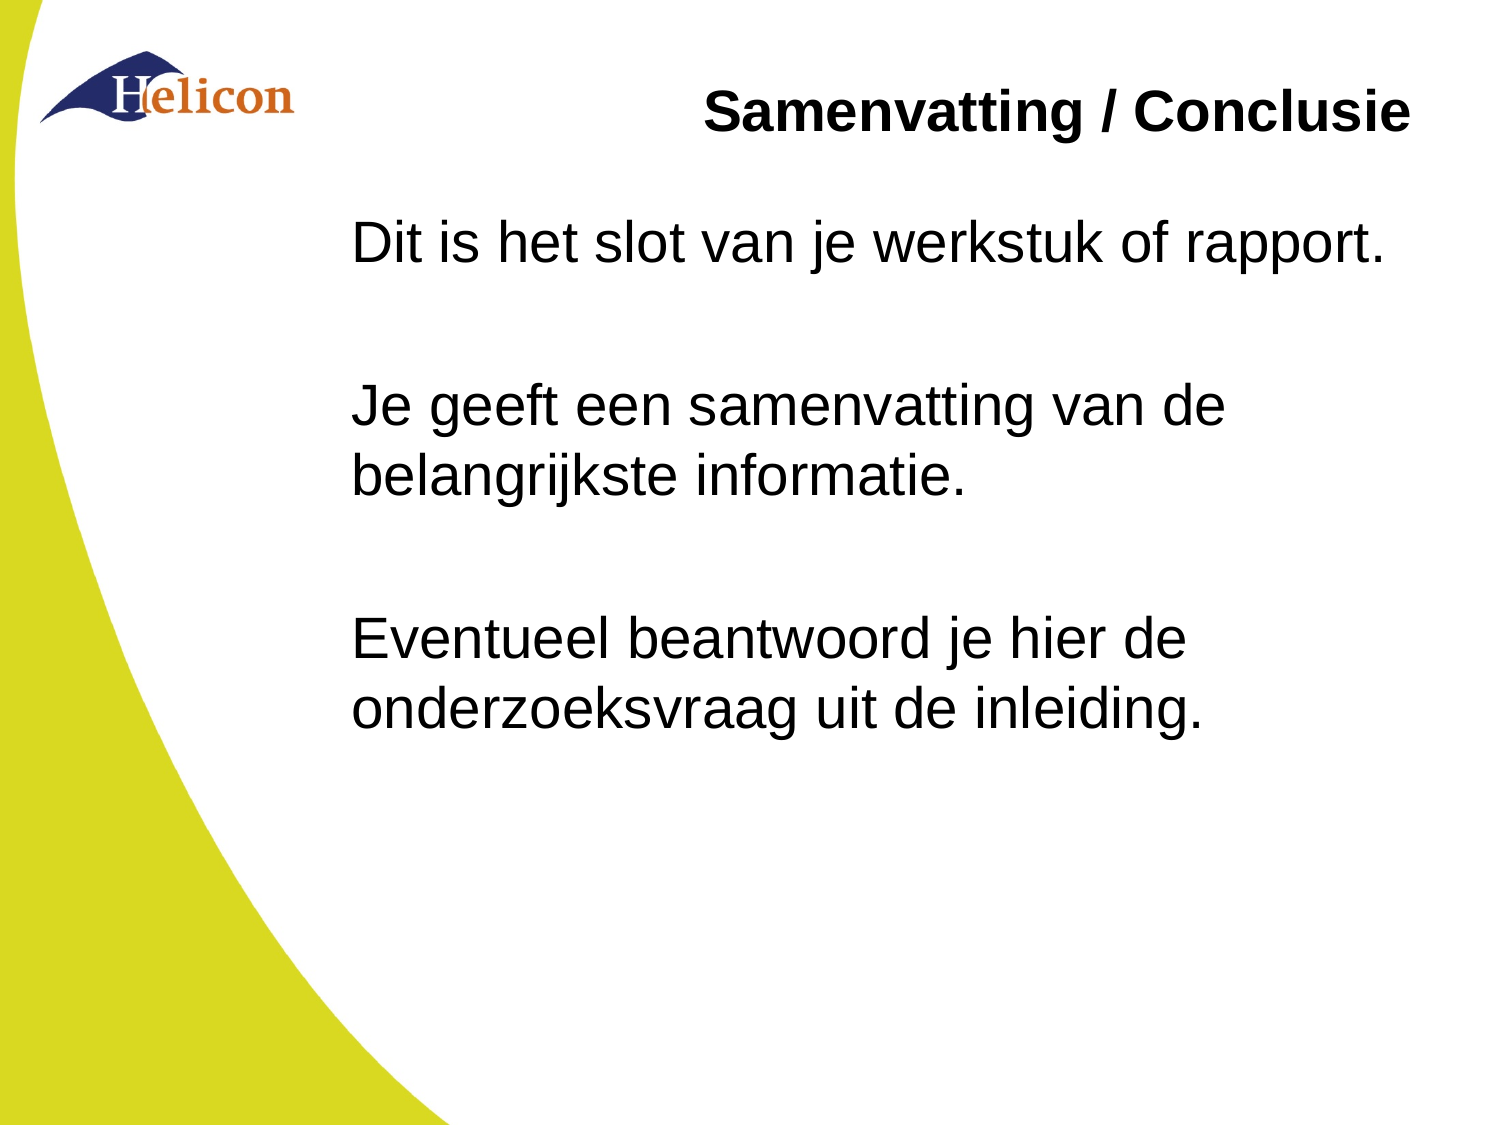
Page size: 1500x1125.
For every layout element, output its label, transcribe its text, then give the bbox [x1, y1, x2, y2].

list Dit is het slot van je werkstuk of rapport. Je geeft een samenvatting van de belangrijkste informatie. Eventueel beantwoord je hier de onderzoeksvraag uit de inleiding. [336, 196, 1425, 1005]
title Samenvatting / Conclusie [337, 54, 1428, 161]
picture [0, 0, 1500, 1125]
